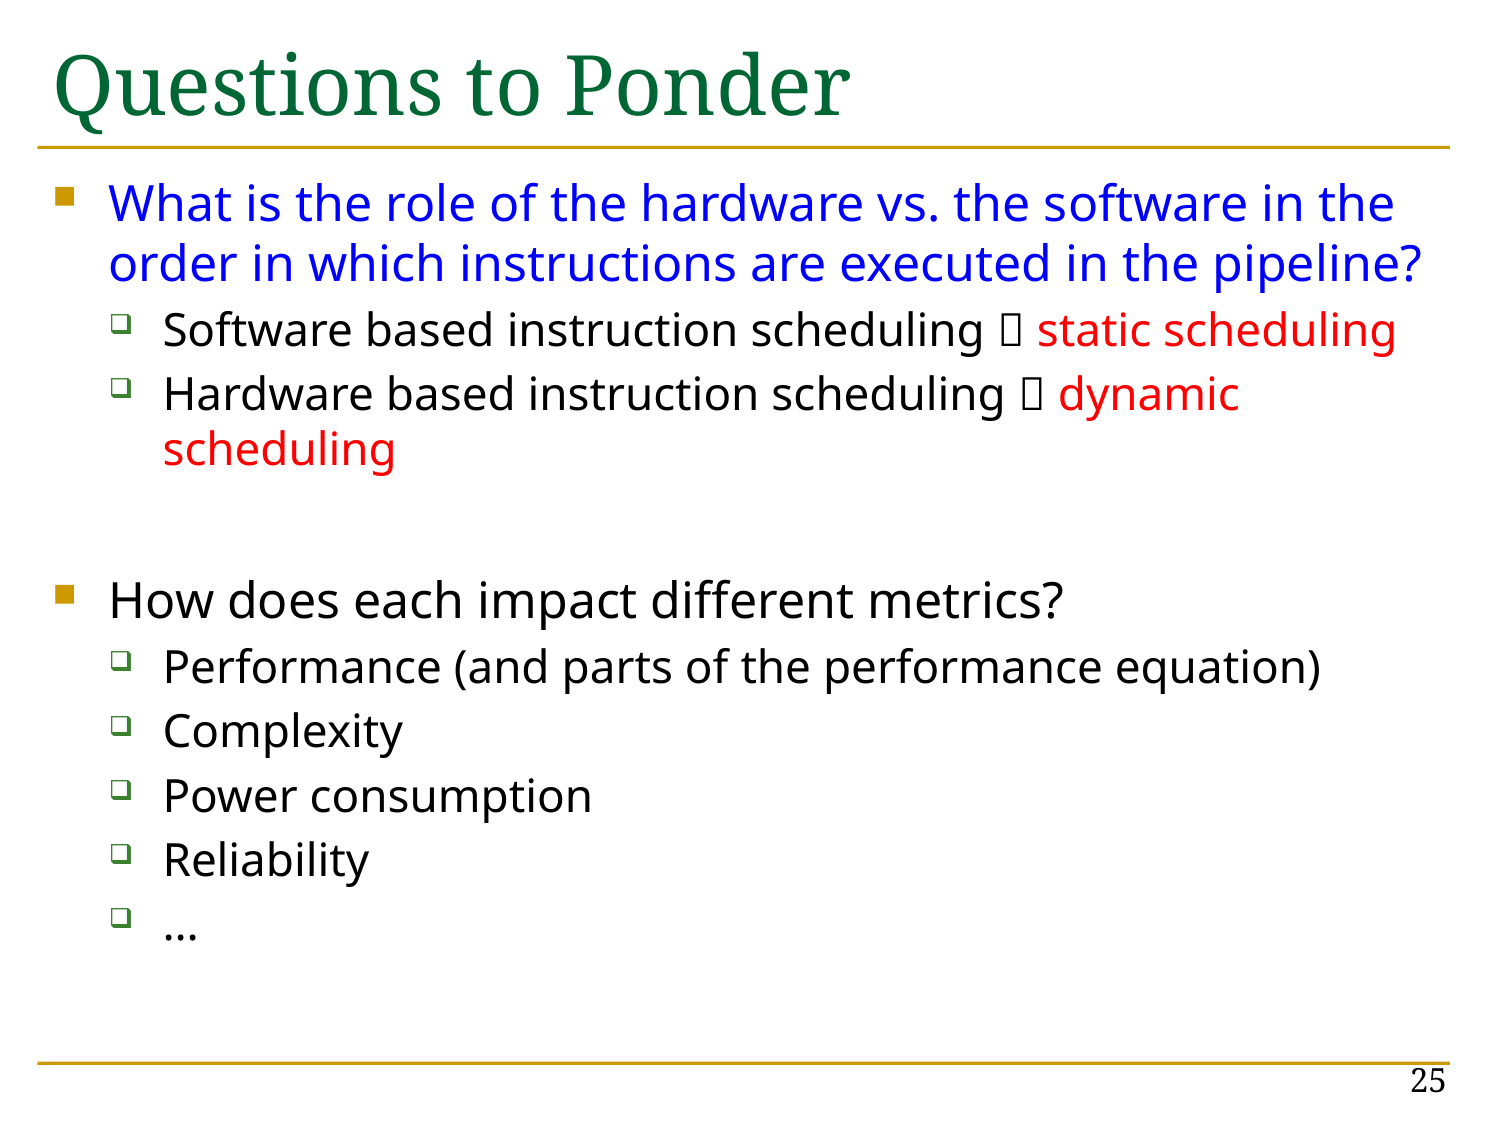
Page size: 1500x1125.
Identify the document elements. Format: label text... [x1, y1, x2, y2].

slide_number 25 [1111, 1036, 1462, 1112]
list What is the role of the hardware vs. the software in the order in which instructions are executed in the pipeline? Software based instruction scheduling  static scheduling Hardware based instruction scheduling  dynamic scheduling How does each impact different metrics? Performance (and parts of the performance equation) Complexity Power consumption Reliability … [37, 163, 1450, 1016]
title Questions to Ponder [37, 24, 1450, 163]
